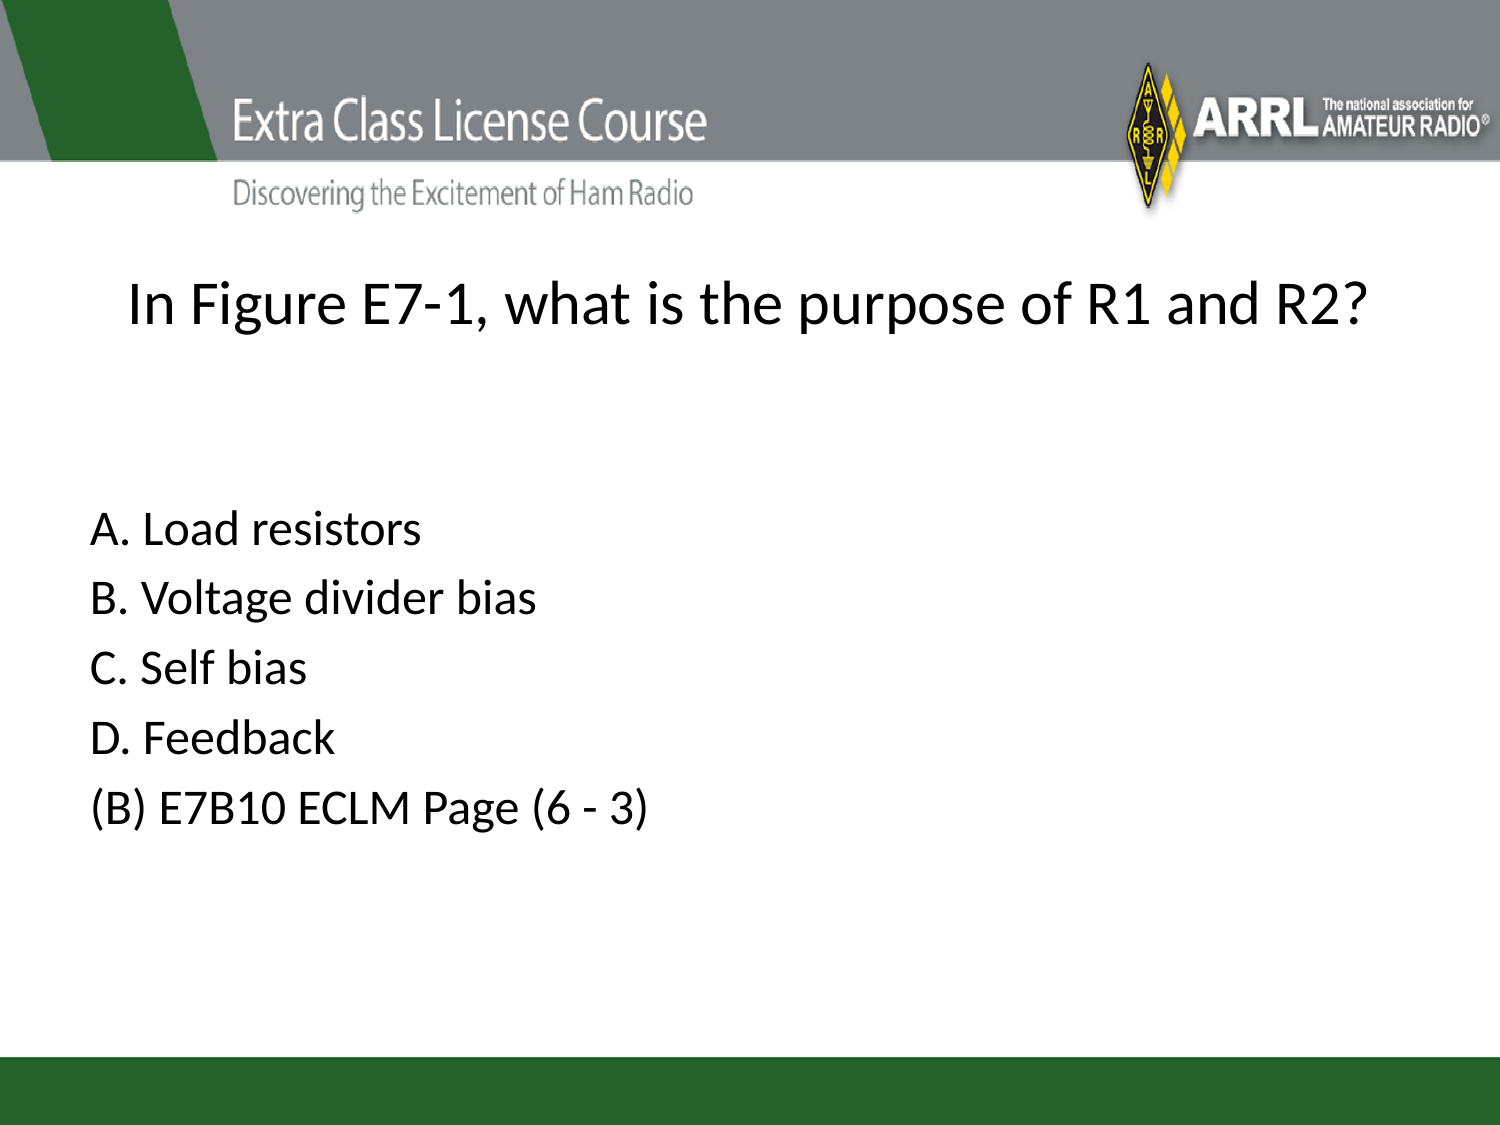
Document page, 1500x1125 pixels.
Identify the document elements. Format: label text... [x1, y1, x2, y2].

title In Figure E7-1, what is the purpose of R1 and R2? [75, 254, 1425, 435]
list A. Load resistors B. Voltage divider bias C. Self bias D. Feedback (B) E7B10 ECLM Page (6 - 3) [75, 487, 1425, 1005]
picture [0, 0, 1500, 1125]
